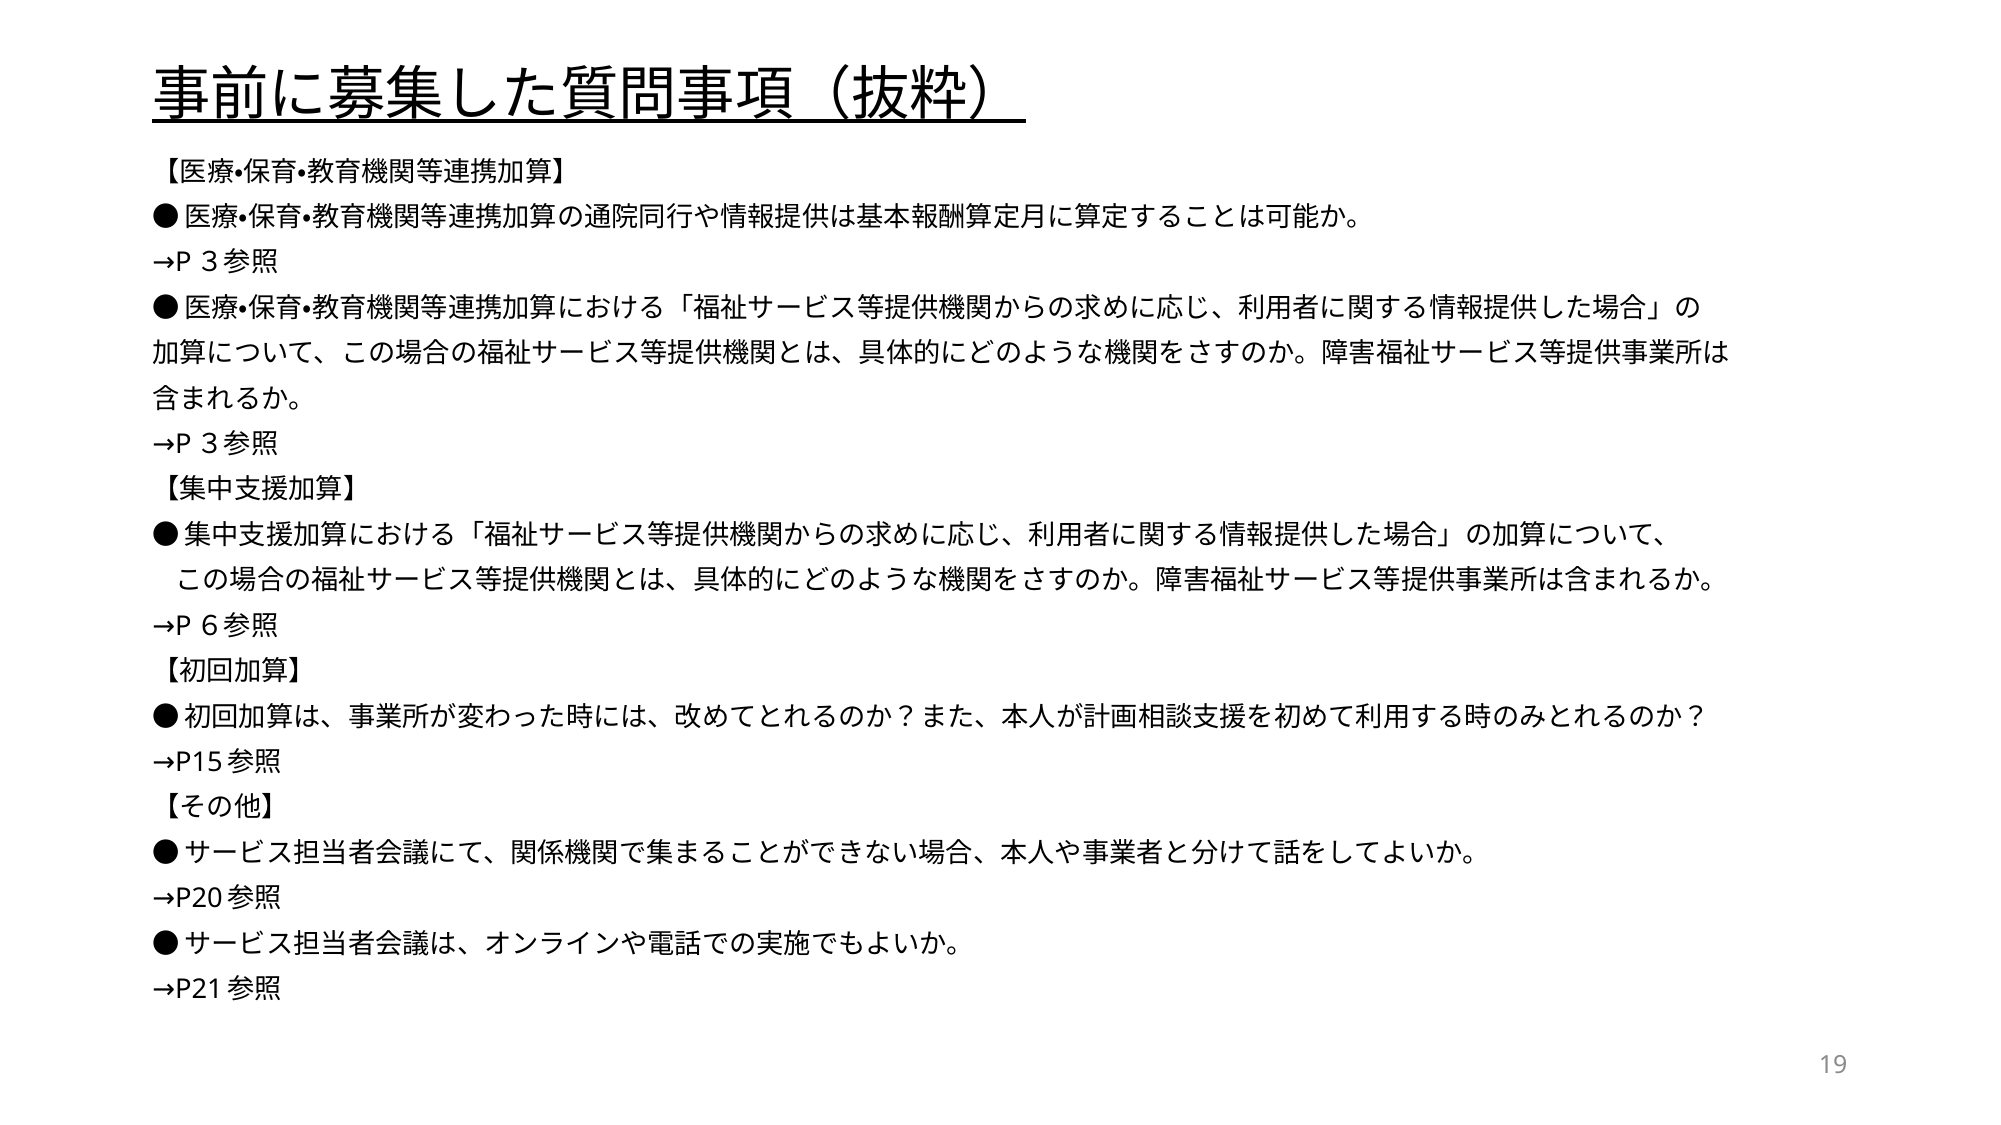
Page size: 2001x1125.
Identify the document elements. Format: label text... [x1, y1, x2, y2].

title 事前に募集した質問事項（抜粋） [137, 59, 1863, 132]
slide_number 19 [1412, 1035, 1863, 1096]
list 【医療・保育・教育機関等連携加算】 ●医療・保育・教育機関等連携加算の通院同行や情報提供は基本報酬算定月に算定することは可能か。 →P３参照 ●医療・保育・教育機関等連携加算における「福祉サービス等提供機関からの求めに応じ、利用者に関する情報提供した場合」の 加算について、この場合の福祉サービス等提供機関とは、具体的にどのような機関をさすのか。障害福祉サービス等提供事業所は 含まれるか。 →P３参照 【集中支援加算】 ●集中支援加算における「福祉サービス等提供機関からの求めに応じ、利用者に関する情報提供した場合」の加算について、 この場合の福祉サービス等提供機関とは、具体的にどのような機関をさすのか。障害福祉サービス等提供事業所は含まれるか。 →P６参照 【初回加算】 ●初回加算は、事業所が変わった時には、改めてとれるのか？また、本人が計画相談支援を初めて利用する時のみとれるのか？ →P15参照 【その他】 ●サービス担当者会議にて、関係機関で集まることができない場合、本人や事業者と分けて話をしてよいか。 →P20参照 ●サービス担当者会議は、オンラインや電話での実施でもよいか。 →P21参照 [137, 149, 1863, 1014]
